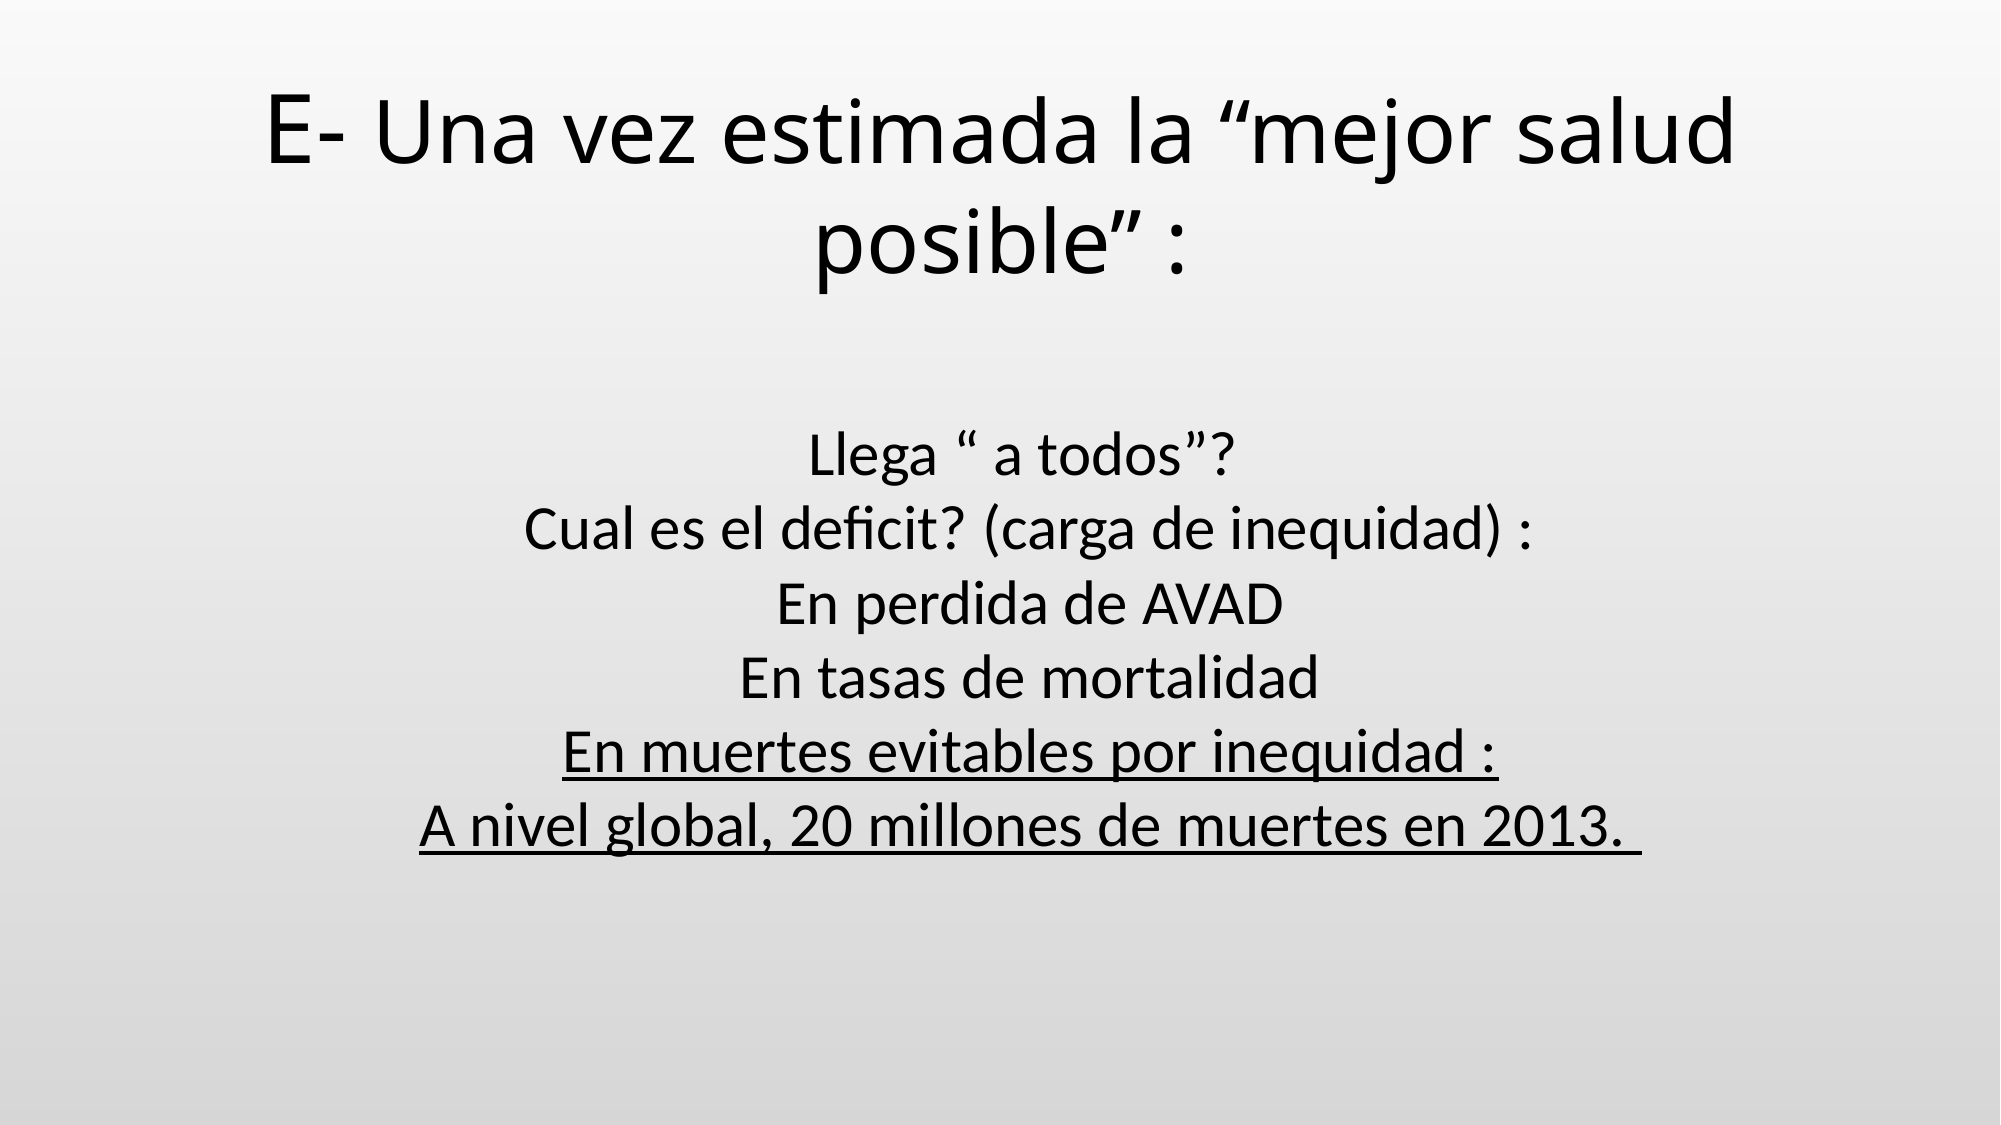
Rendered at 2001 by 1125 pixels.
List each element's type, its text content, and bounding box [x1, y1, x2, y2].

title E- Una vez estimada la “mejor salud posible” : [85, 61, 1917, 303]
subtitle Llega “ a todos”? Cual es el deficit? (carga de inequidad) : En perdida de AVAD En tasas de mortalidad En muertes evitables por inequidad : A nivel global, 20 millones de muertes en 2013. [373, 423, 1688, 999]
